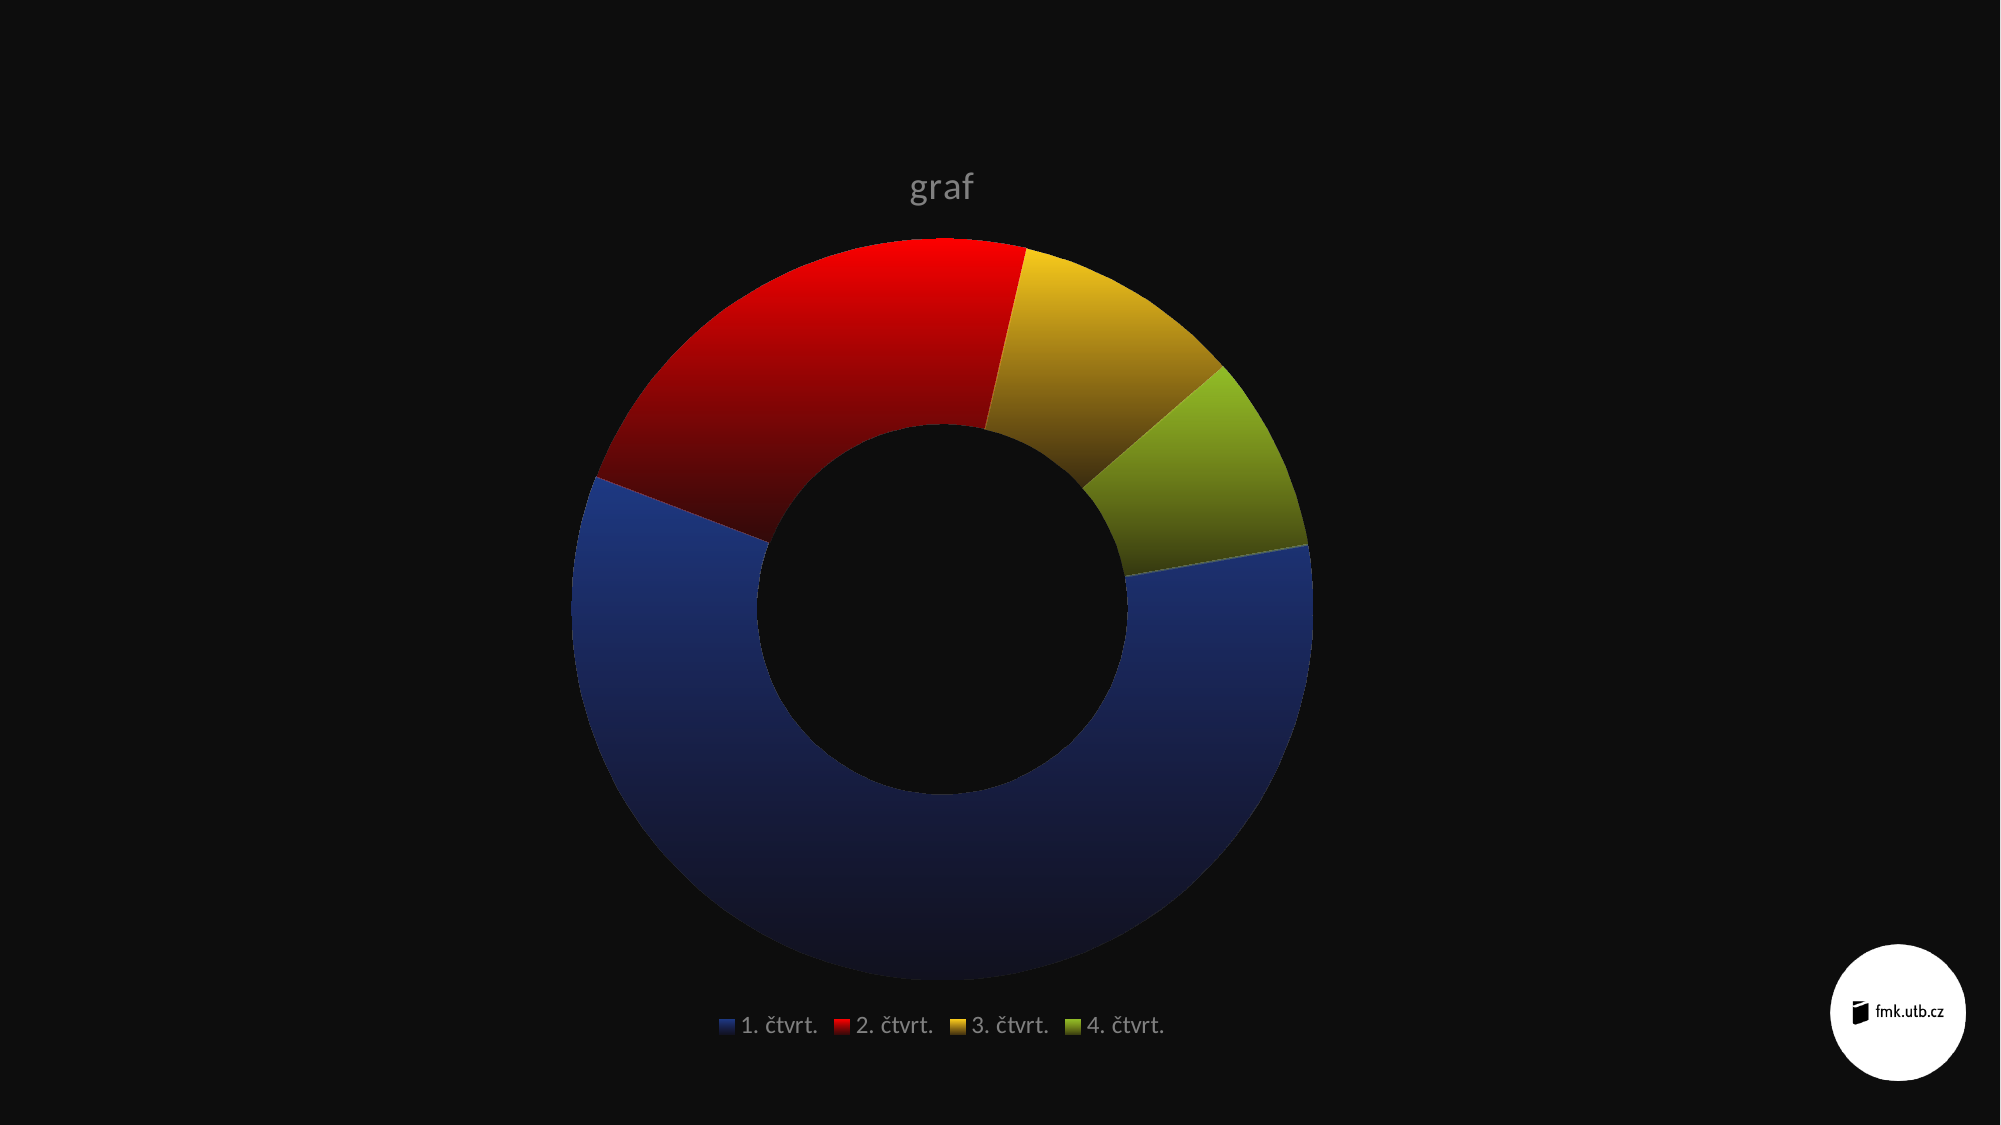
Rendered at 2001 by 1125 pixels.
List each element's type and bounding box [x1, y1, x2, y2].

chart [47, 131, 1837, 1046]
picture [1830, 944, 1966, 1081]
